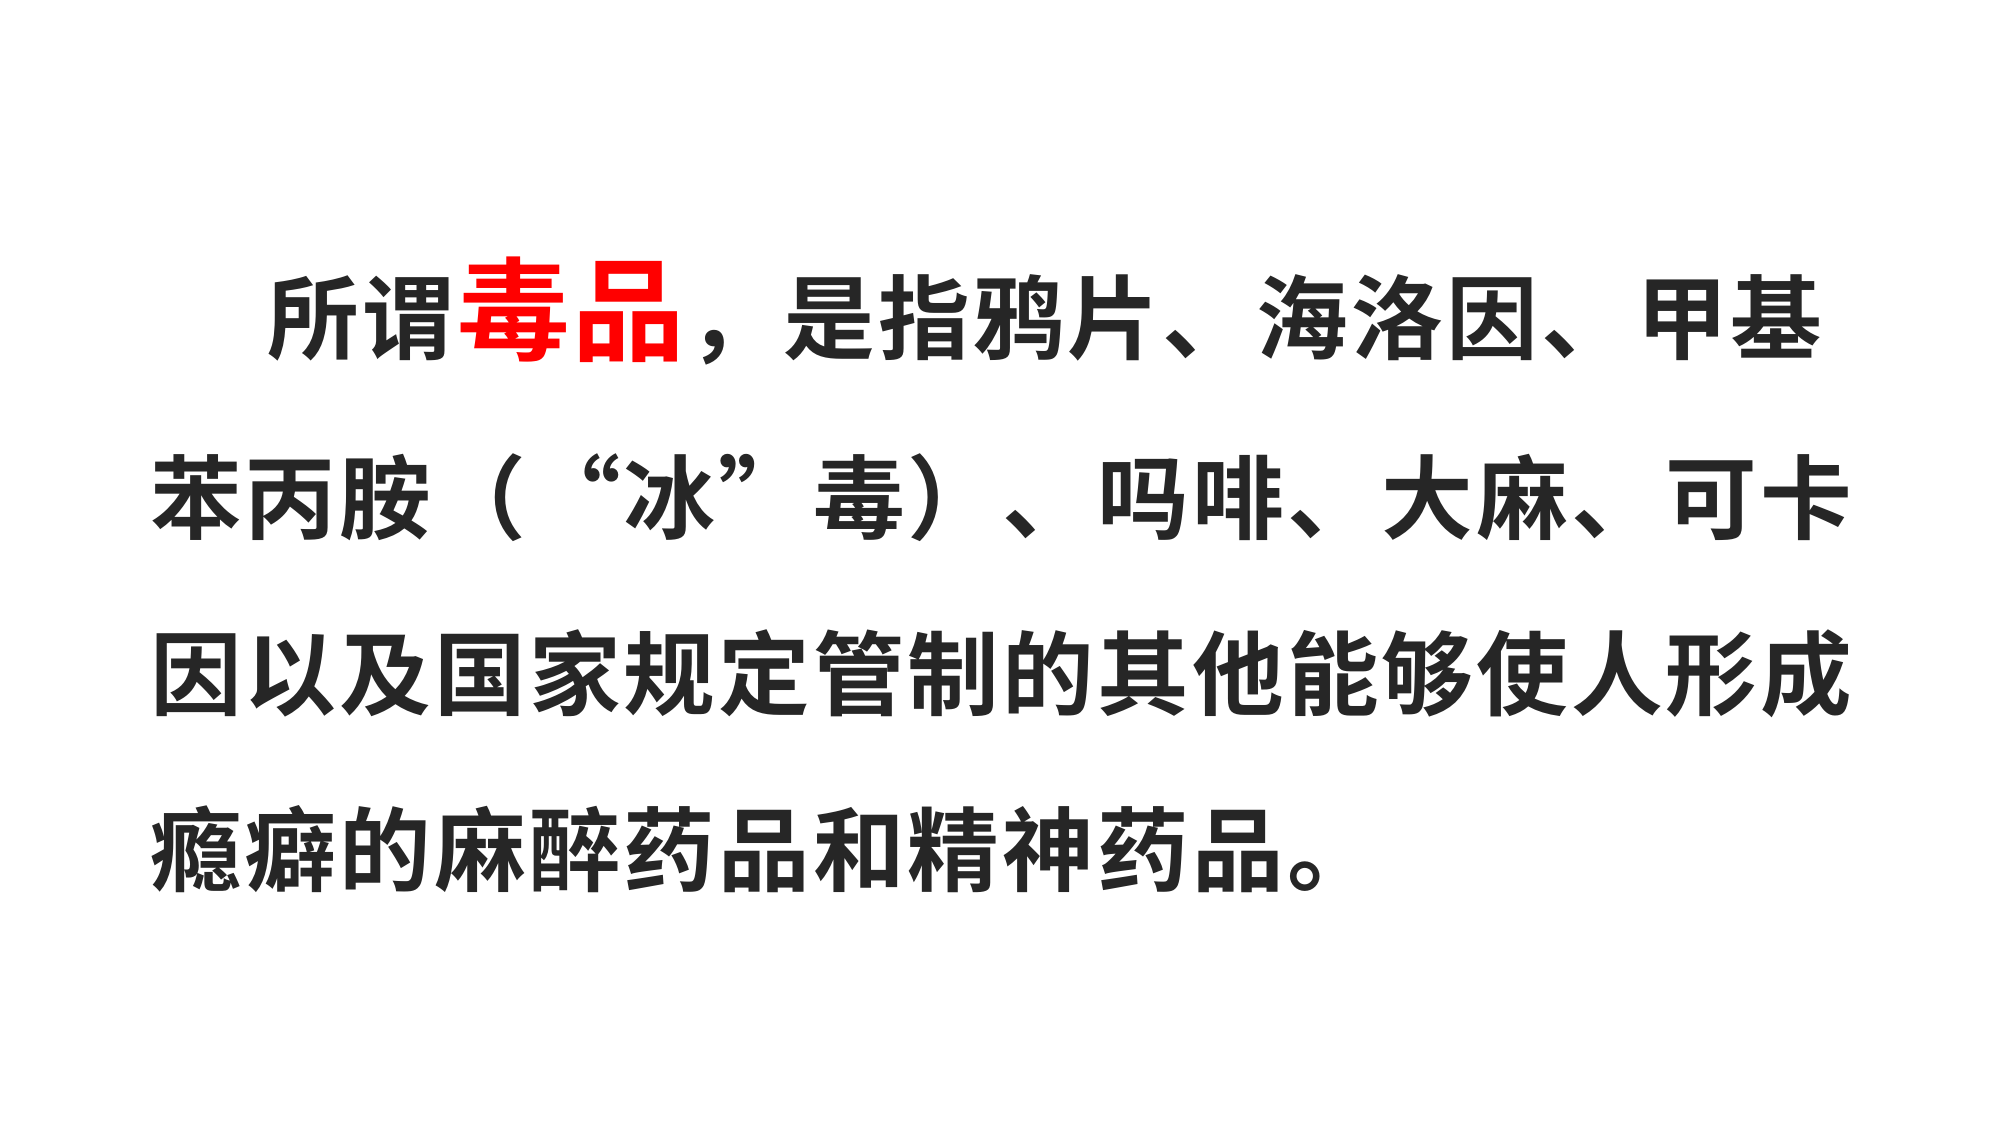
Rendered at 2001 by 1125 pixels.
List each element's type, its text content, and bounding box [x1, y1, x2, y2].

list 所谓毒品，是指鸦片、海洛因、甲基苯丙胺（“冰”毒）、吗啡、大麻、可卡因以及国家规定管制的其他能够使人形成瘾癖的麻醉药品和精神药品。 [135, 151, 1906, 958]
